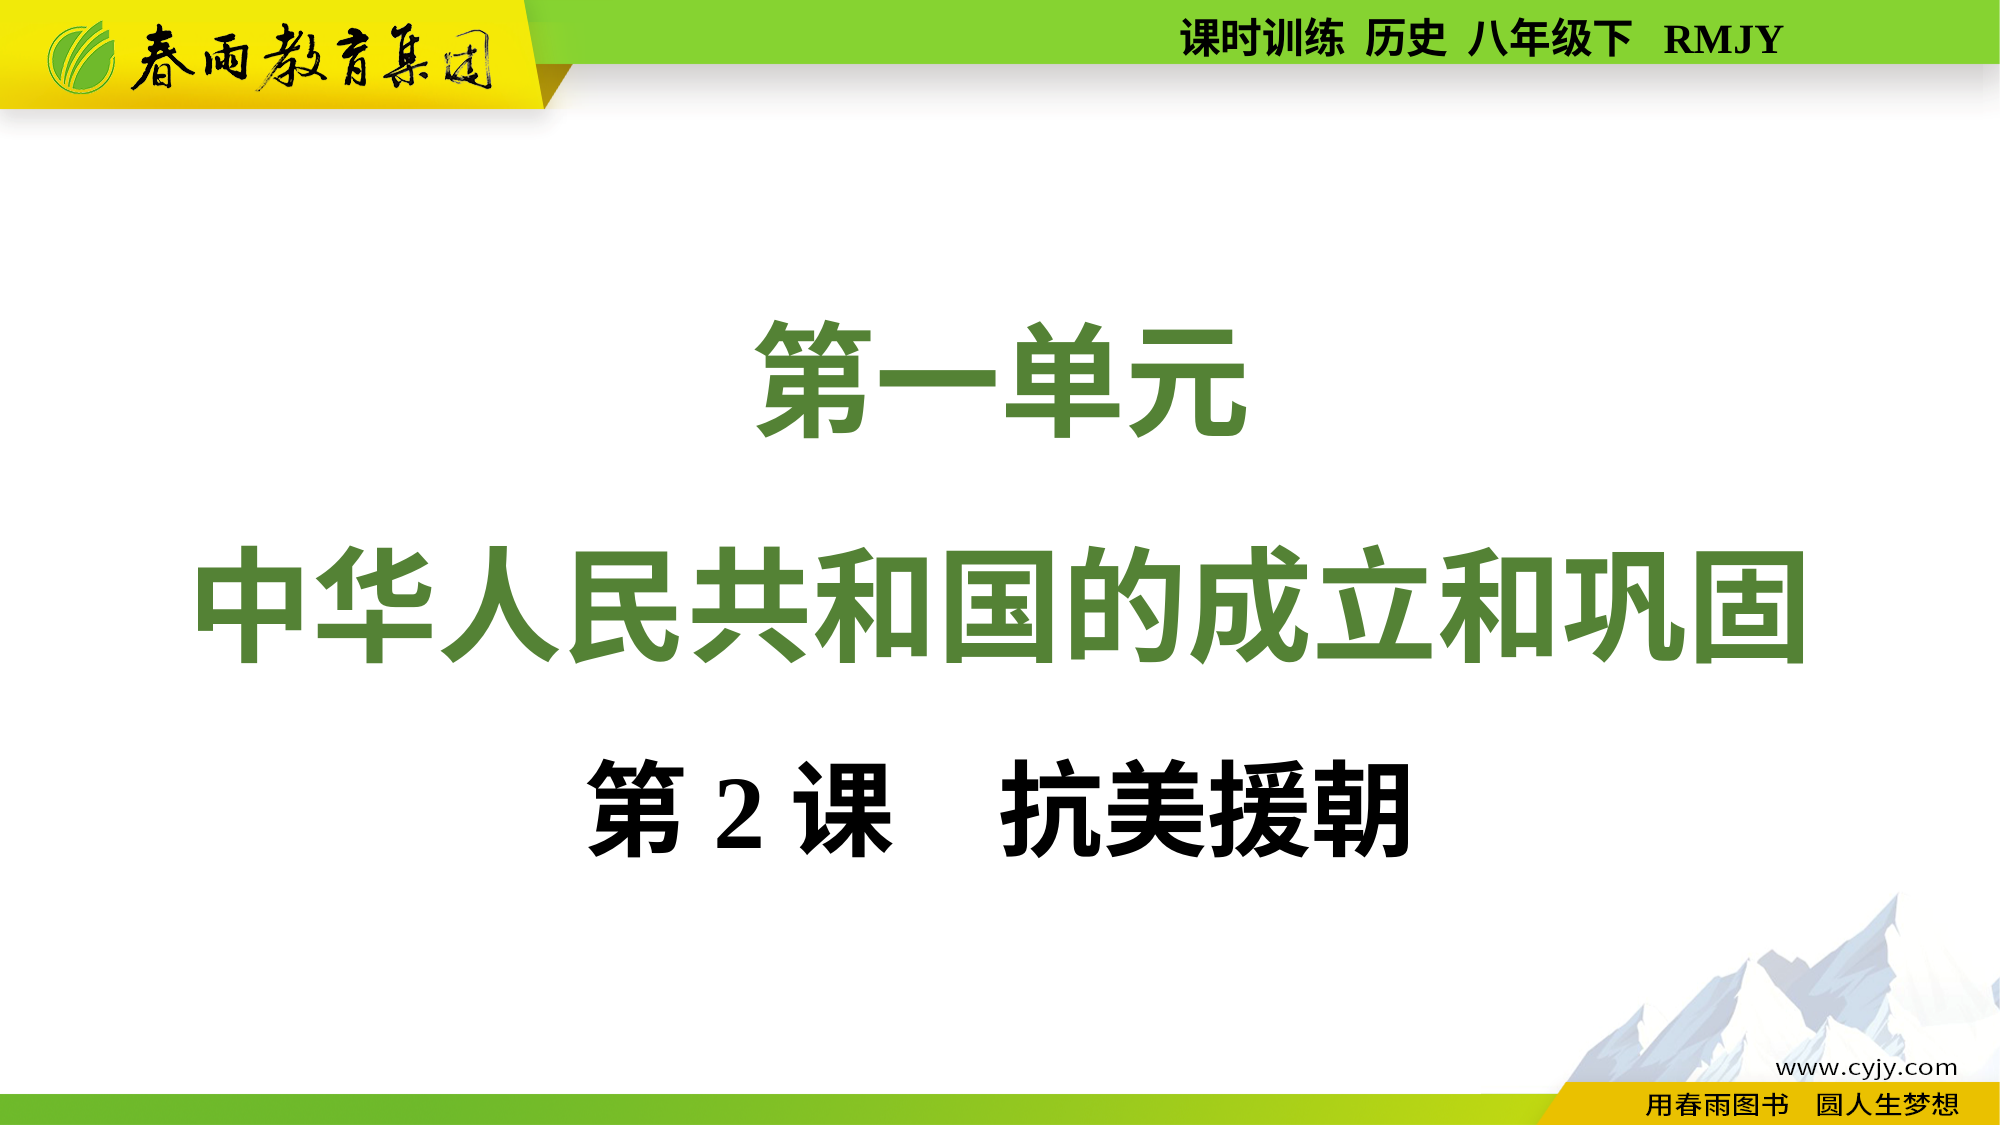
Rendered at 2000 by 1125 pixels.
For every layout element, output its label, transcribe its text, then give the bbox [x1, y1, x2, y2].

picture [0, 0, 2000, 219]
picture [0, 878, 2000, 1125]
text_box 第一单元 中华人民共和国的成立和巩固 [0, 219, 2000, 674]
text_box 第2课 抗美援朝 [0, 674, 2000, 878]
